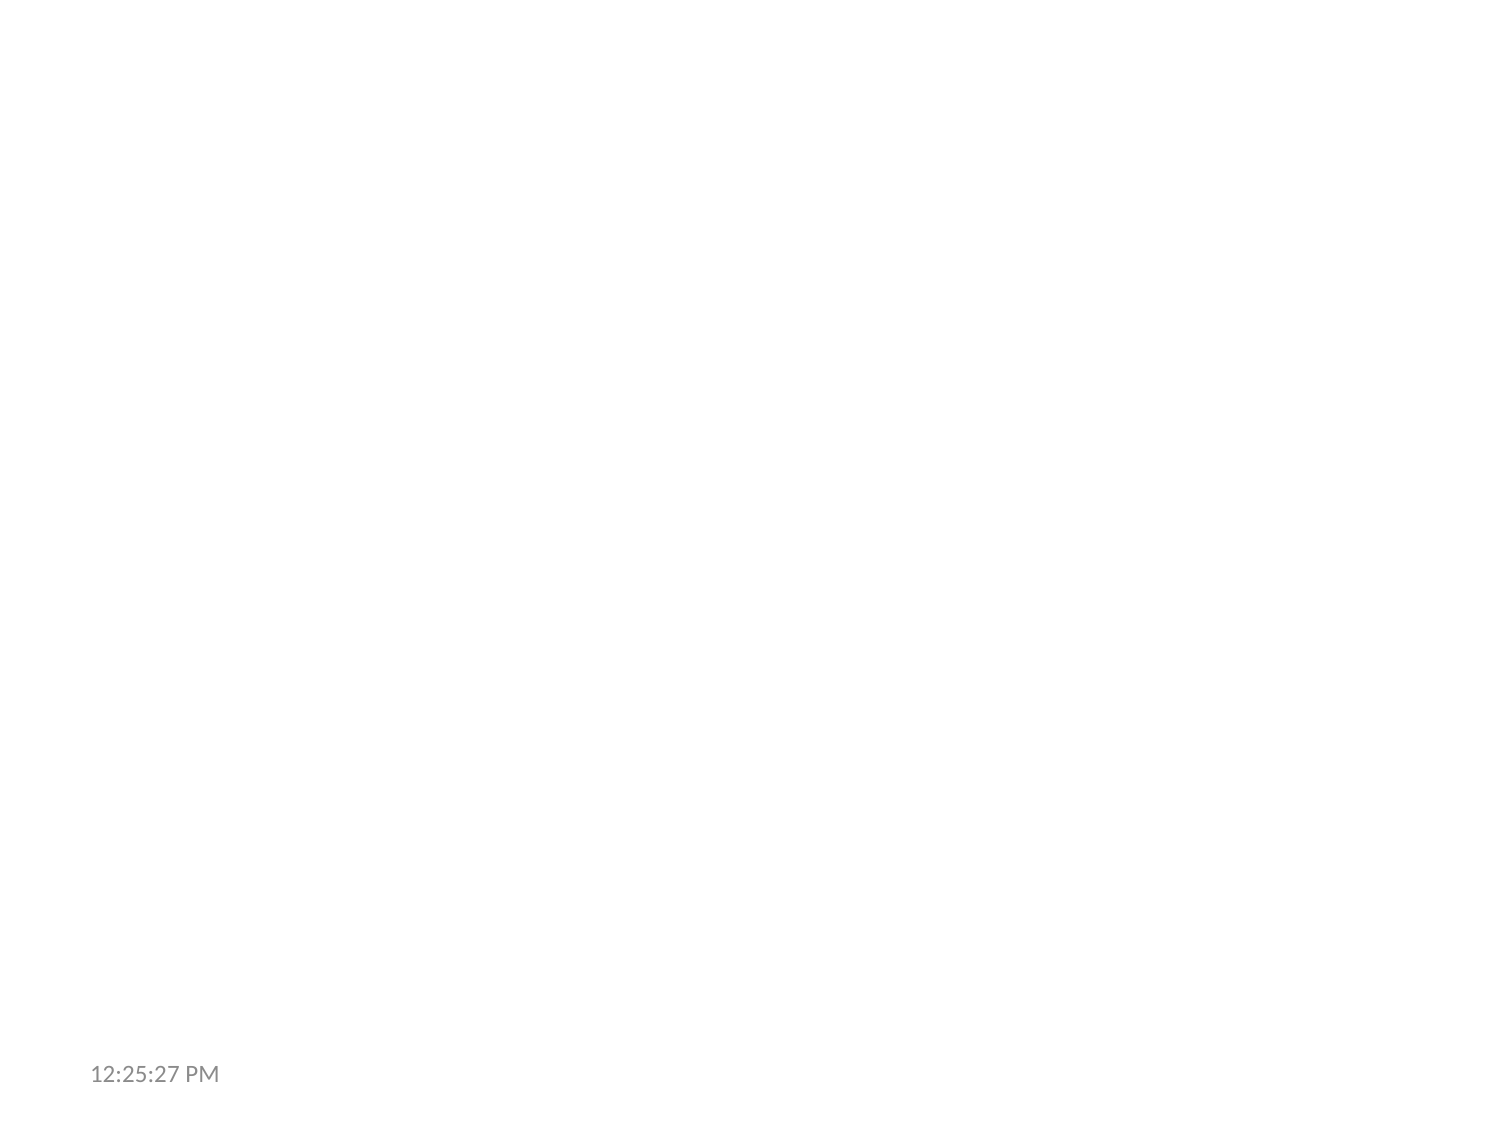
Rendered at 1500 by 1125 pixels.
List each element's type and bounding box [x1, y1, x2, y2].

slide_number [75, 1042, 425, 1103]
